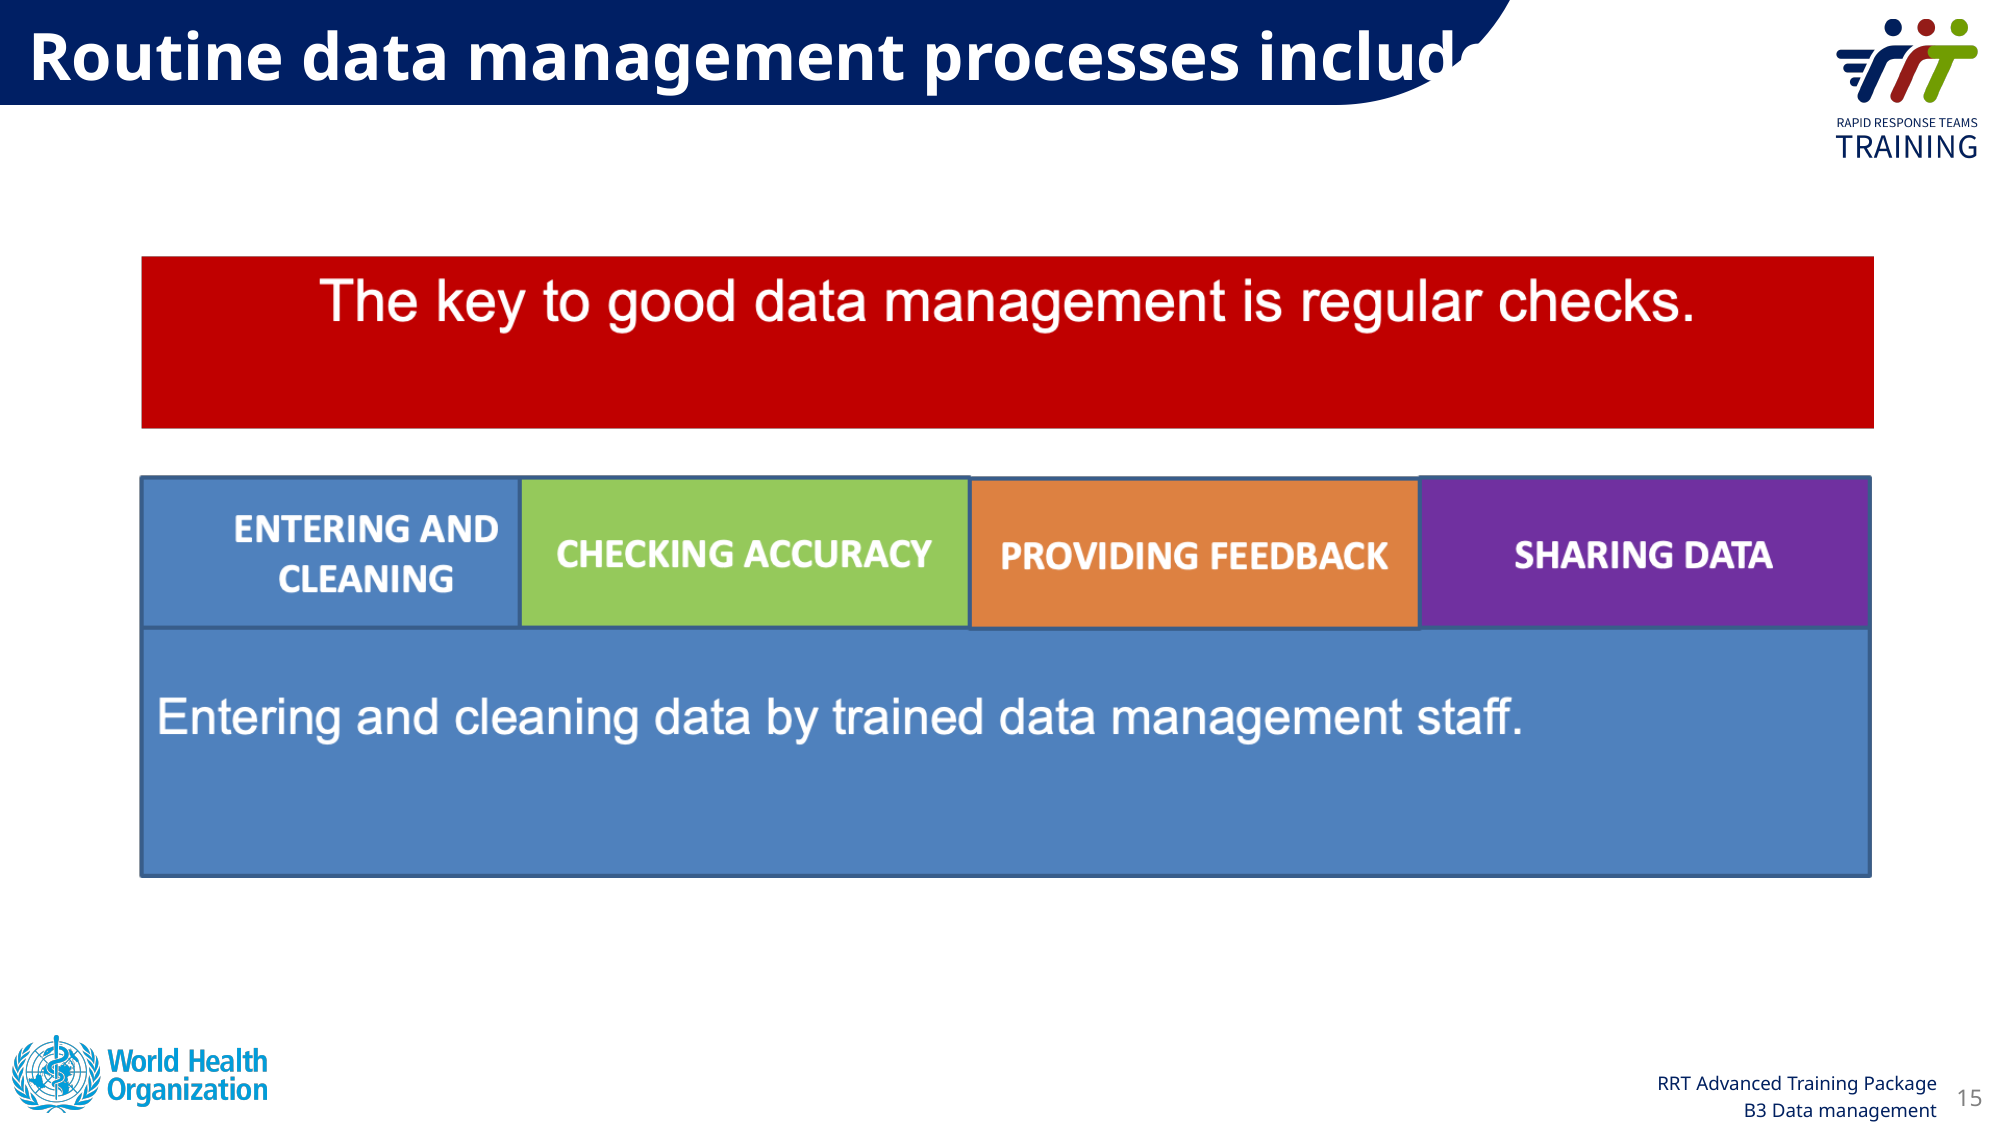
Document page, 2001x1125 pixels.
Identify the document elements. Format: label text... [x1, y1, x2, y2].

picture [0, 0, 1533, 105]
picture [58, 1050, 64, 1058]
picture [12, 1083, 48, 1113]
picture [125, 246, 1875, 879]
picture [12, 1035, 267, 1113]
text_box Routine data management processes include: [21, 13, 1539, 107]
picture [1835, 19, 1978, 167]
